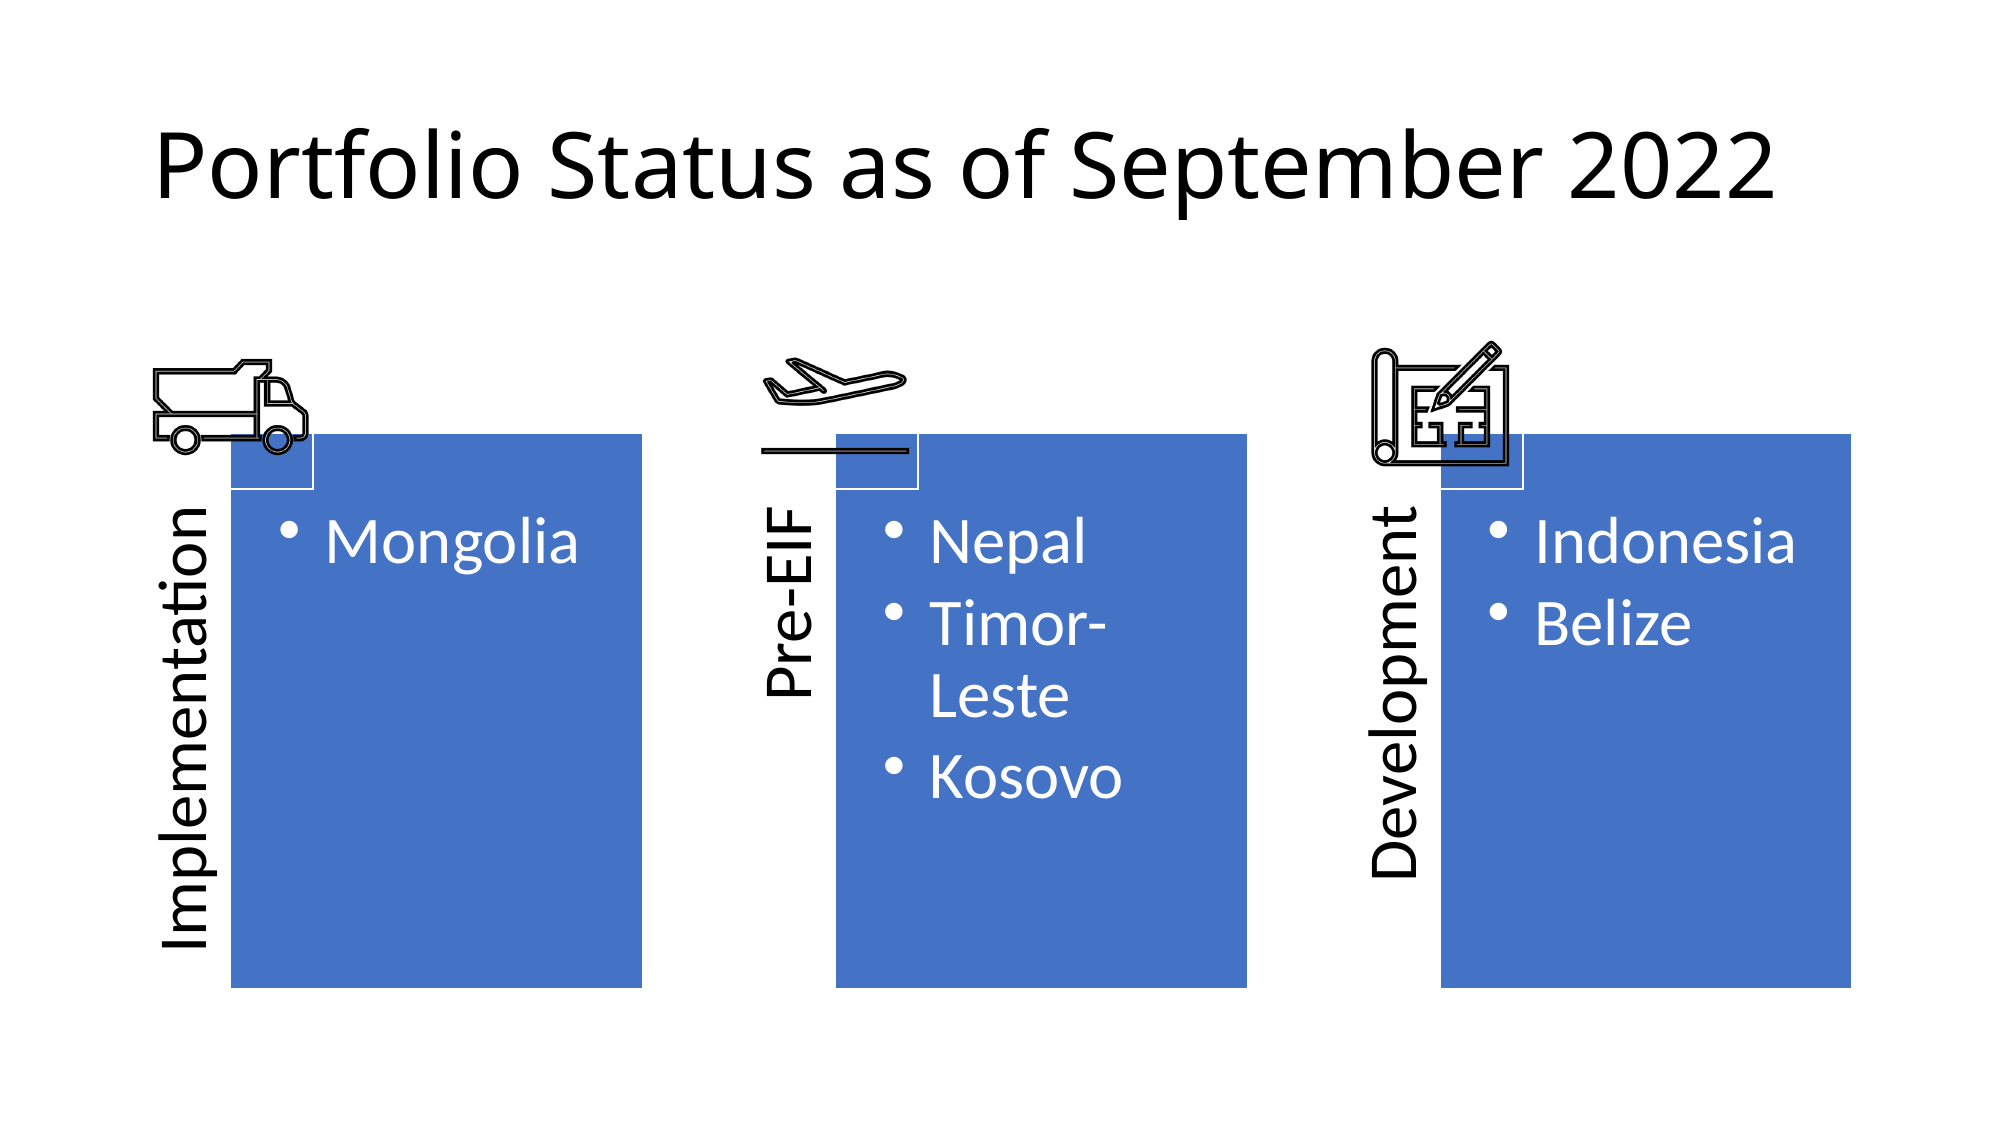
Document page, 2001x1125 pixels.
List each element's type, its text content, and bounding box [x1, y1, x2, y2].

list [137, 299, 1863, 1014]
title Portfolio Status as of September 2022 [137, 59, 1863, 278]
